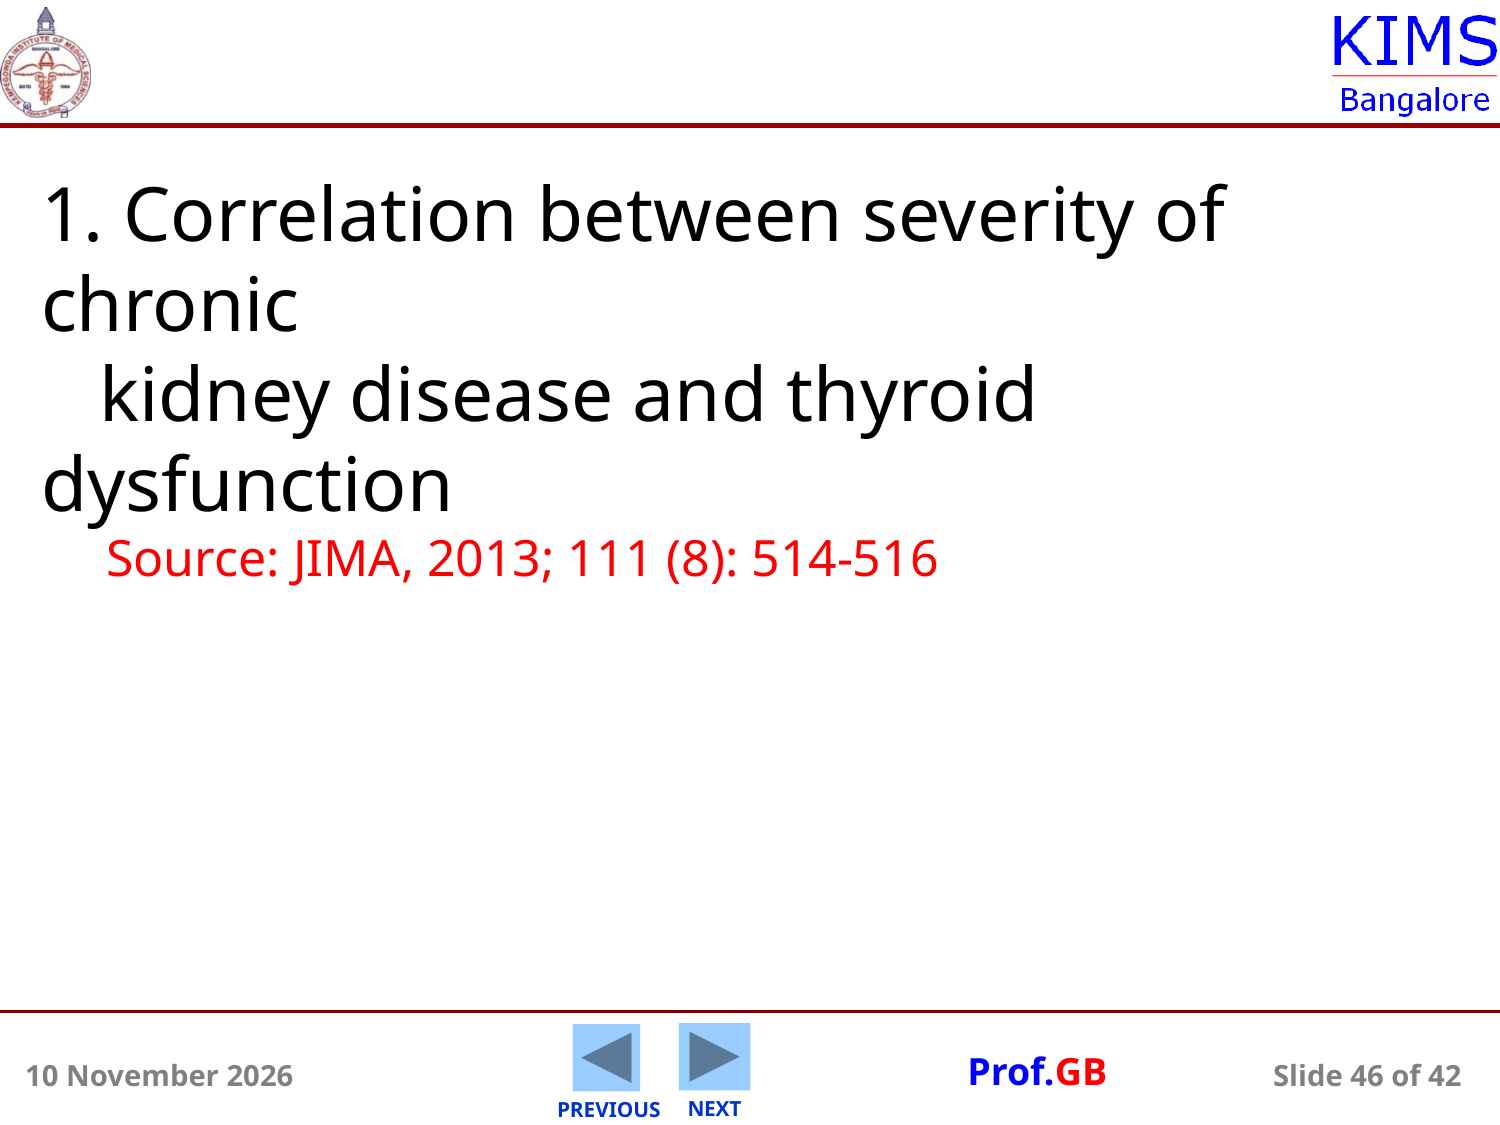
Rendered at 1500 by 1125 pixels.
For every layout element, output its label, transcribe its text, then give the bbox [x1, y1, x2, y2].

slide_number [10, 1051, 396, 1103]
picture [1330, 12, 1500, 118]
picture [0, 7, 91, 118]
text_box 1. Correlation between severity of chronic kidney disease and thyroid dysfunction Source: JIMA, 2013; 111 (8): 514-516 [26, 158, 1452, 594]
